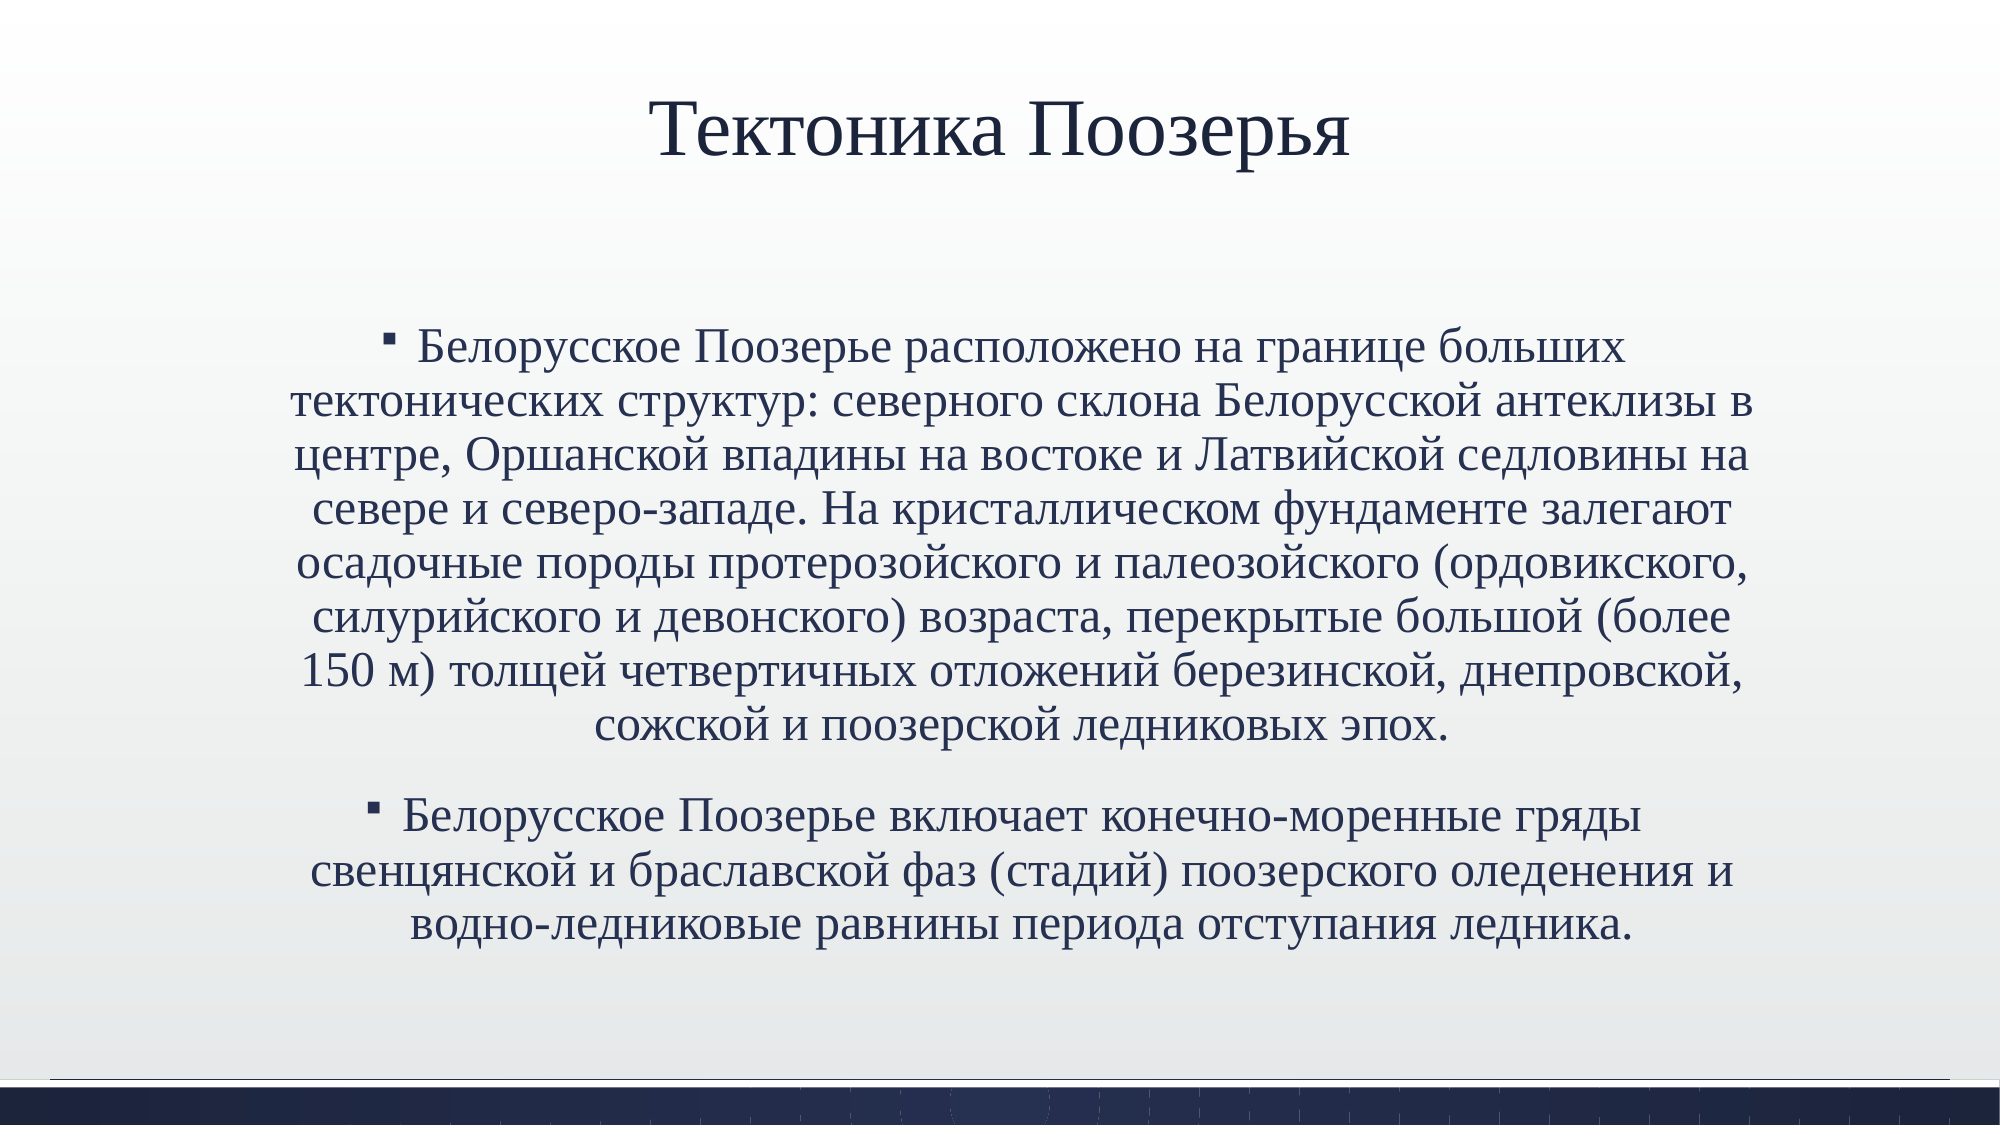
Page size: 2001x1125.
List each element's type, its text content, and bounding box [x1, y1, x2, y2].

list Белорусское Поозерье расположено на границе больших тектонических структур: северного склона Белорусской антеклизы в центре, Оршанской впадины на востоке и Латвийской седловины на севере и северо-западе. На кристаллическом фундаменте залегают осадочные породы протерозойского и палеозойского (ордовикского, силурийского и девонского) возраста, перекрытые большой (более 150 м) толщей четвертичных отложений березинской, днепровской, сожской и поозерской ледниковых эпох. Белорусское Поозерье включает конечно-моренные гряды свенцянской и браславской фаз (стадий) поозерского оледенения и водно-ледниковые равнины периода отступания ледника. [219, 311, 1780, 990]
title Тектоника Поозерья [219, 76, 1780, 279]
